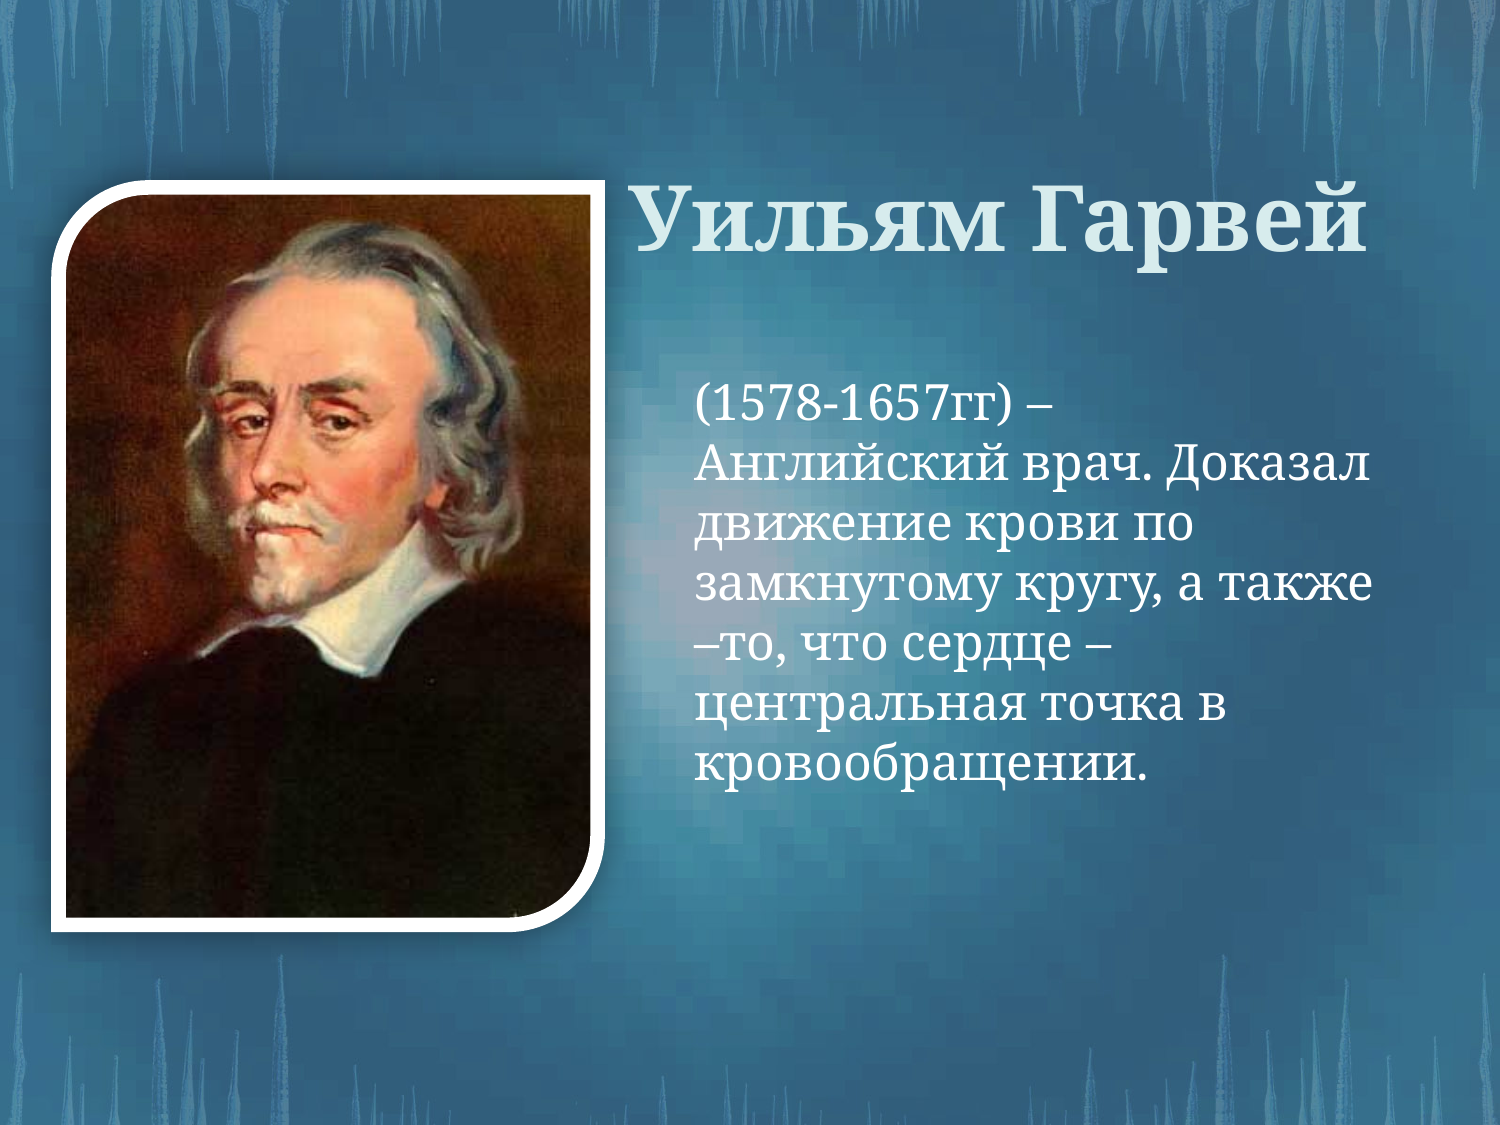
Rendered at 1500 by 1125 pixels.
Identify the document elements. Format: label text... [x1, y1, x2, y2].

text_box (1578-1657гг) – Английский врач. Доказал движение крови по замкнутому кругу, а также –то, что сердце – центральная точка в кровообращении. [679, 363, 1395, 798]
text_box Уильям Гарвей [613, 152, 1385, 277]
picture [0, 0, 1500, 1125]
